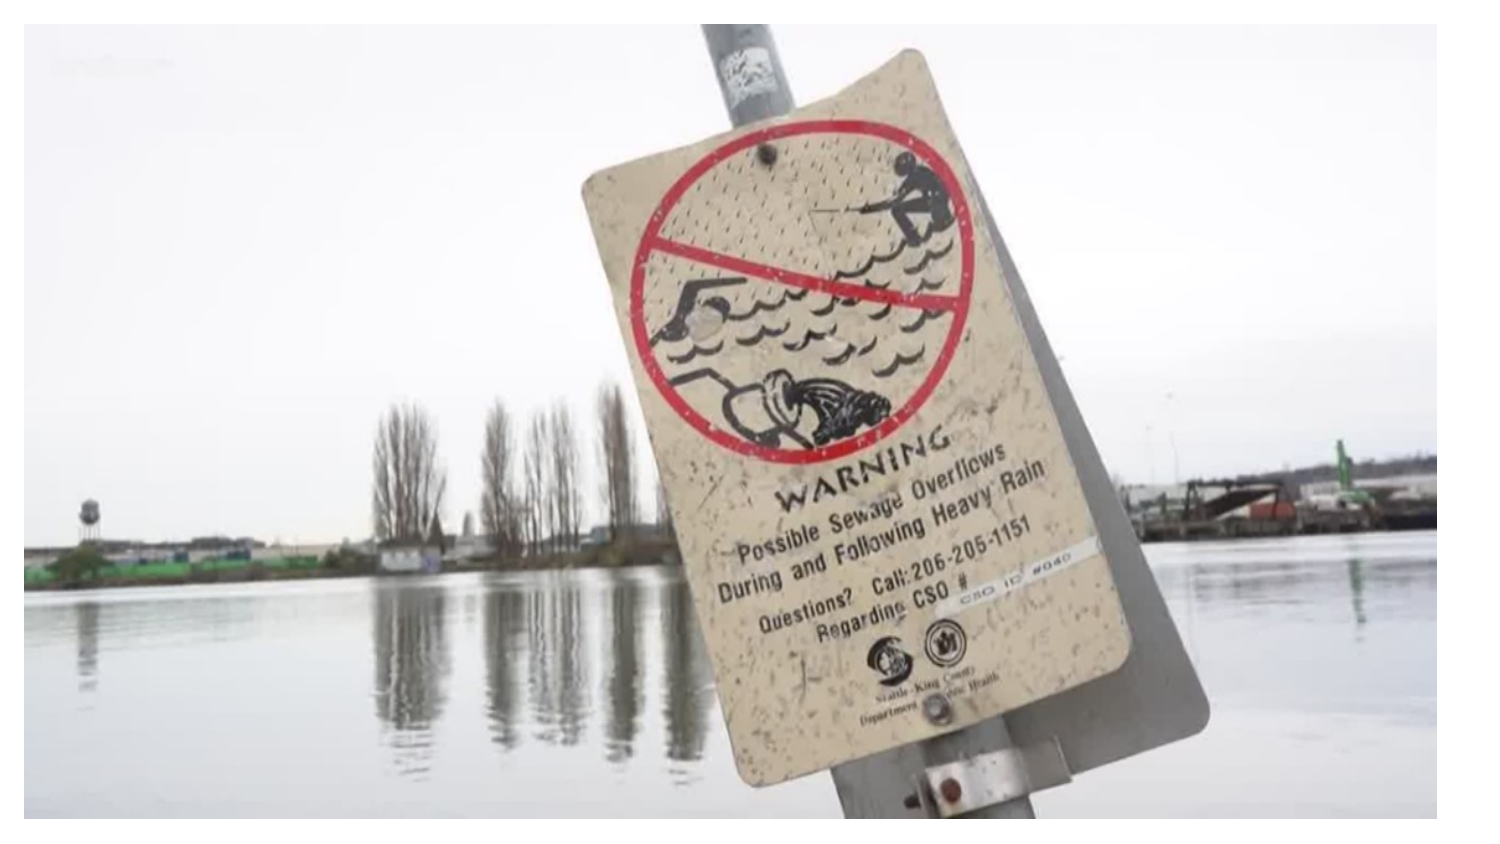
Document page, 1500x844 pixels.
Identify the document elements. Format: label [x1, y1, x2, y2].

picture [24, 24, 1437, 819]
